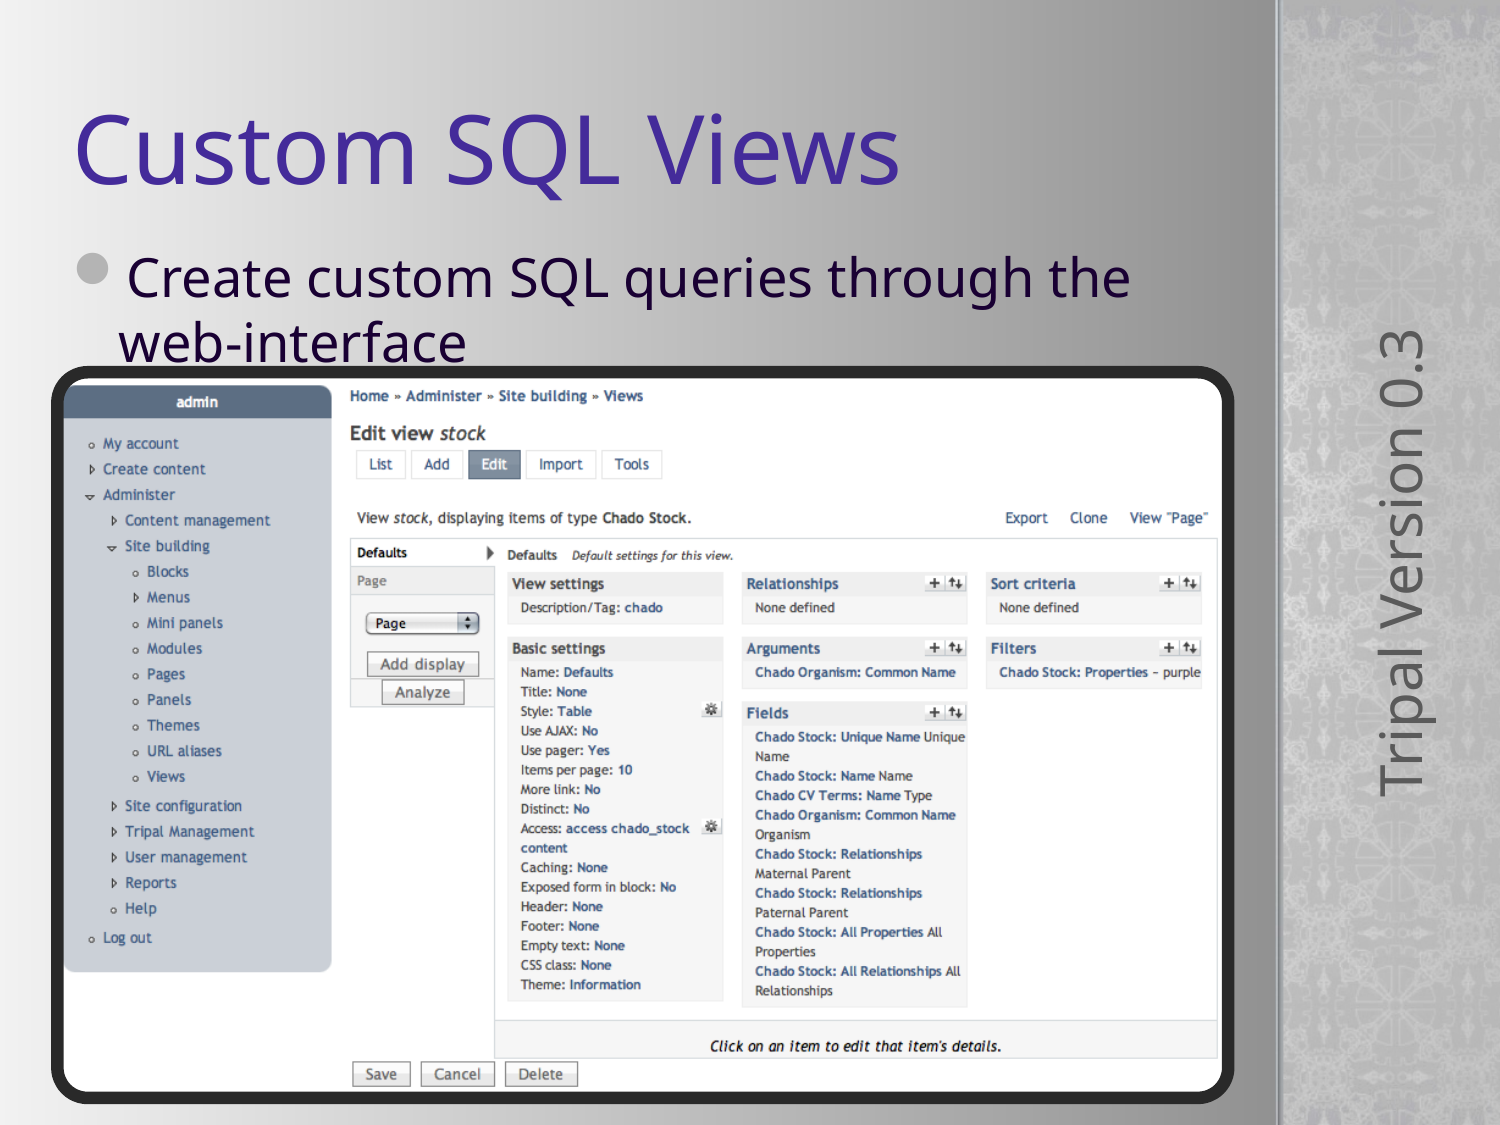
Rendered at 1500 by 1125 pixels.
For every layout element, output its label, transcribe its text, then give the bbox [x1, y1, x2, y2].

picture [1275, 0, 1500, 1125]
picture [56, 371, 1229, 1099]
list Create custom SQL queries through the web-interface [57, 235, 1220, 369]
title Custom SQL Views [57, 86, 1220, 207]
